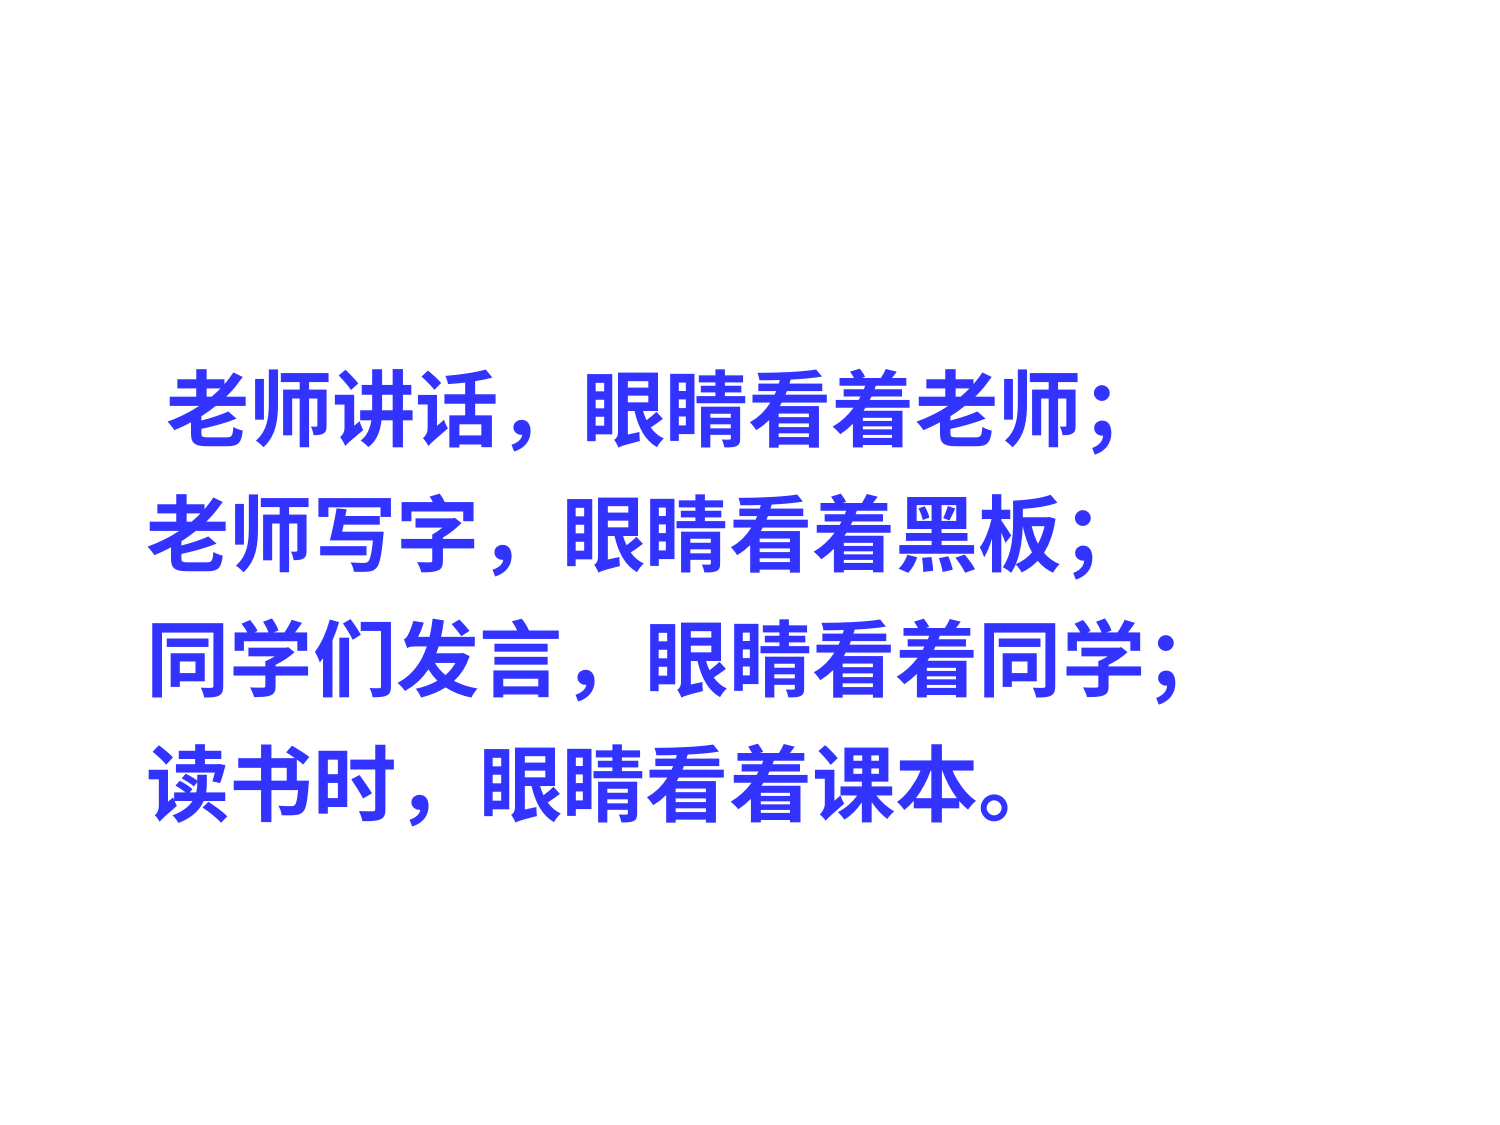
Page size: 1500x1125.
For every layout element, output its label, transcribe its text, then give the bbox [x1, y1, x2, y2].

text_box 老师讲话，眼睛看着老师； 老师写字，眼睛看着黑板； 同学们发言，眼睛看着同学； 读书时，眼睛看着课本。 [74, 324, 1338, 1065]
